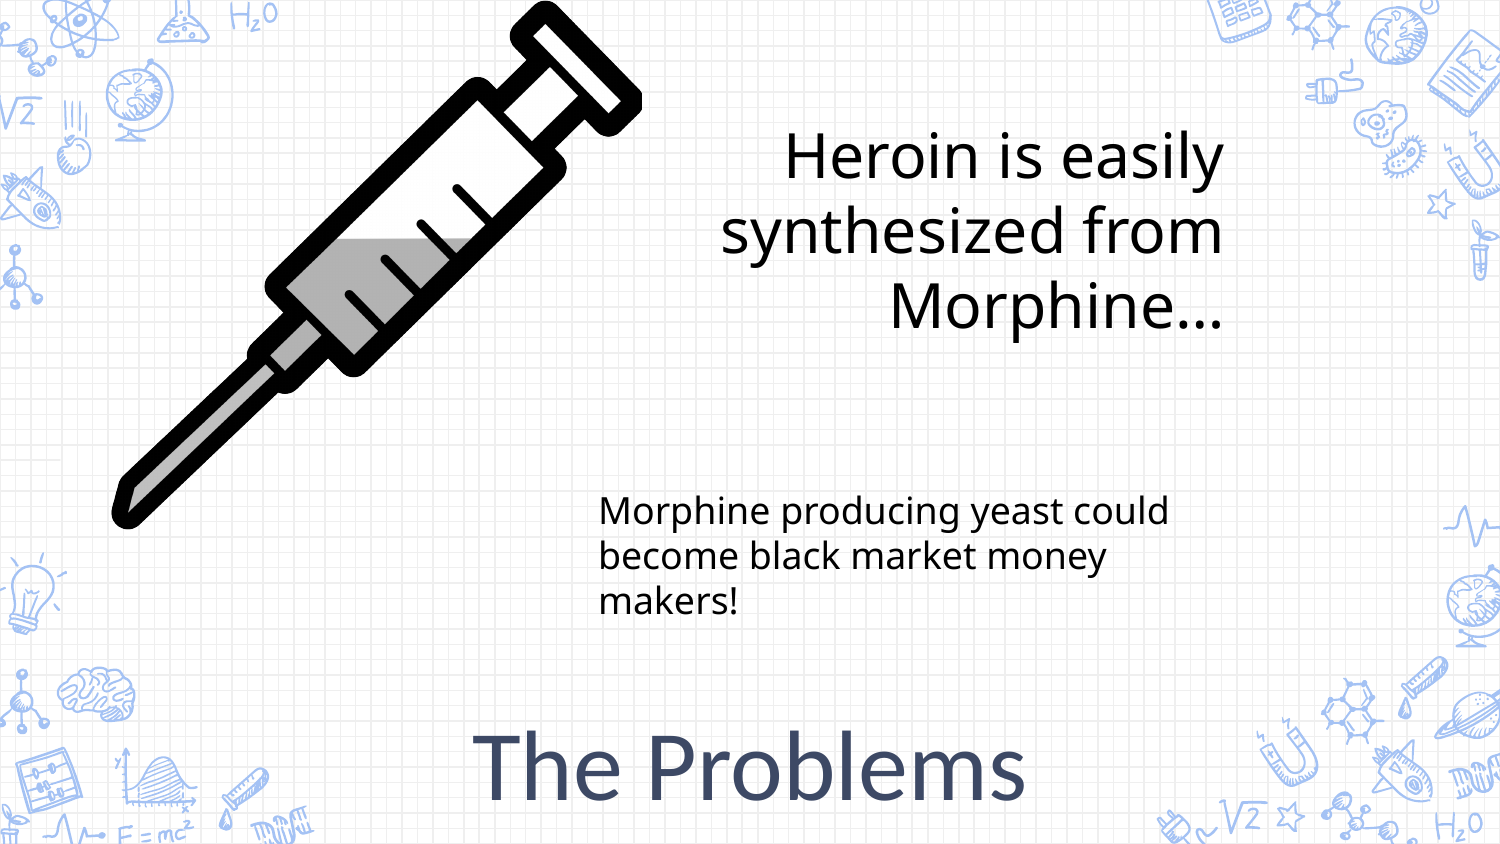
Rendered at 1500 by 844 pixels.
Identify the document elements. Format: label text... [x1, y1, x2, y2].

text_box Heroin is easily synthesized from Morphine… [647, 101, 1241, 225]
text_box Morphine producing yeast could become black market money makers! [583, 471, 1269, 625]
list The Problems [75, 684, 1425, 771]
picture [106, 0, 642, 535]
text_box [1039, 292, 1500, 434]
